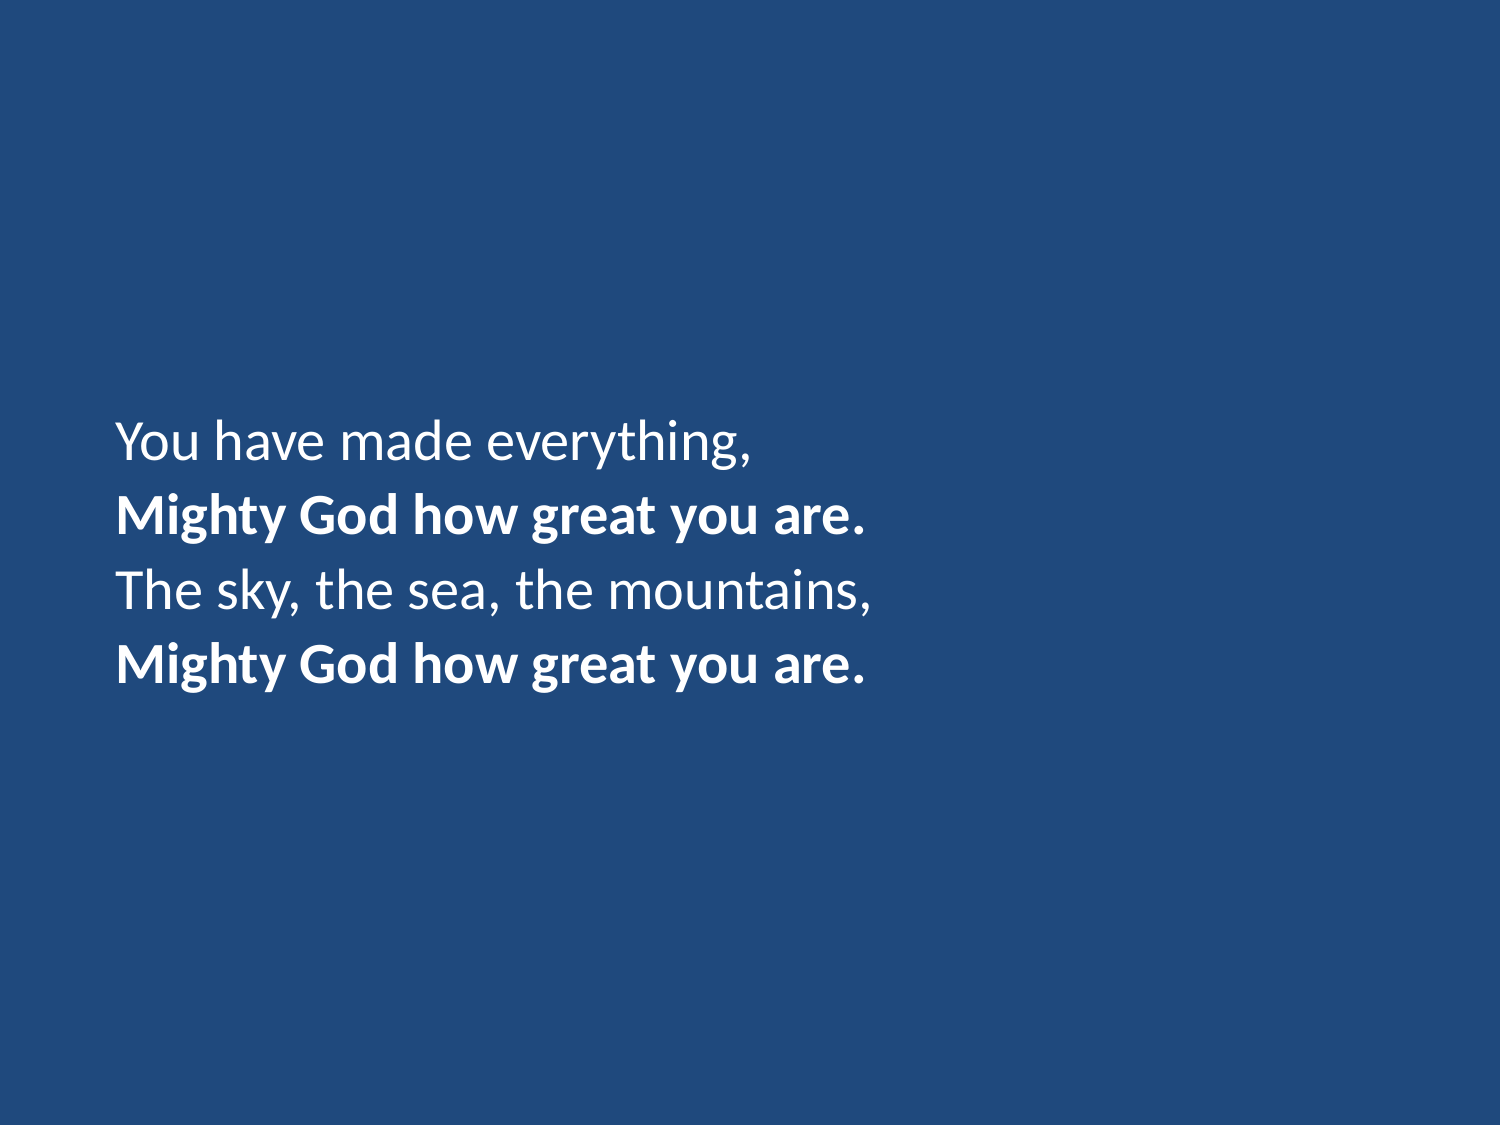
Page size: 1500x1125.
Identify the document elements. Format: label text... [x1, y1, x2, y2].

list You have made everything, Mighty God how great you are. The sky, the sea, the mountains, Mighty God how great you are. [100, 402, 1450, 723]
